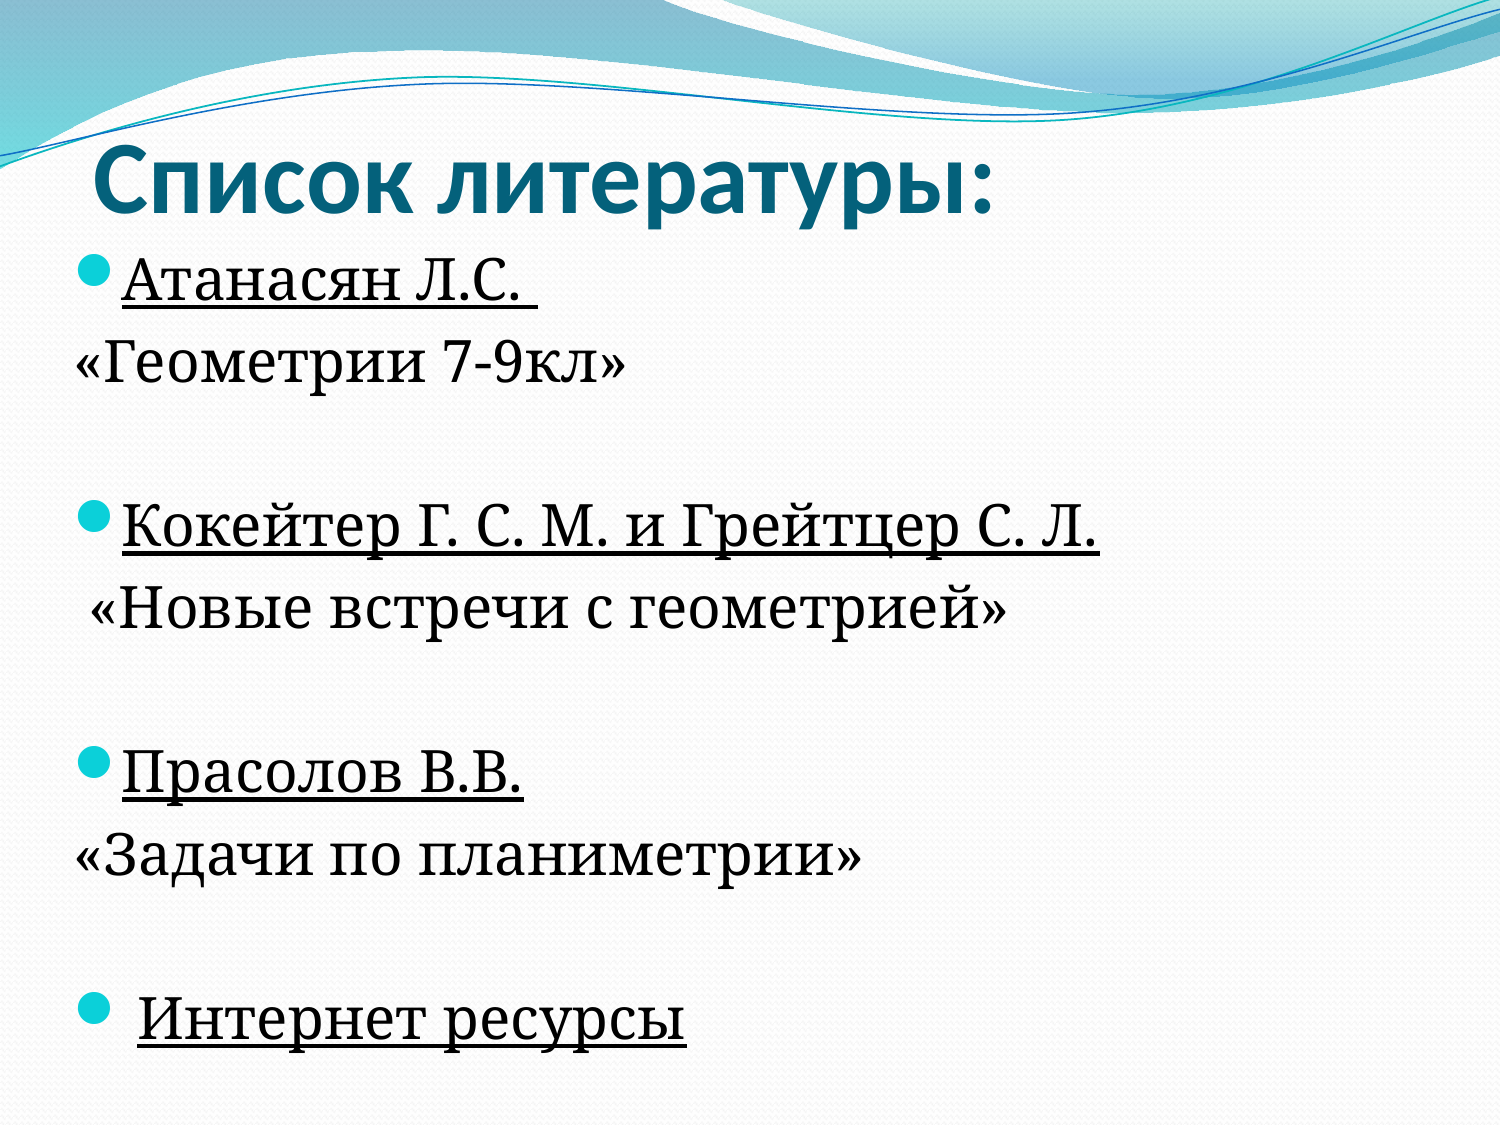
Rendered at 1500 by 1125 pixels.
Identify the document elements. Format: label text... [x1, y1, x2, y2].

title Список литературы: [70, 46, 1421, 235]
list Атанасян Л.С. «Геометрии 7-9кл» Кокейтер Г. С. М. и Грейтцер С. Л. «Новые встречи с геометрией» Прасолов В.В. «Задачи по планиметрии» Интернет ресурсы [58, 234, 1409, 1067]
